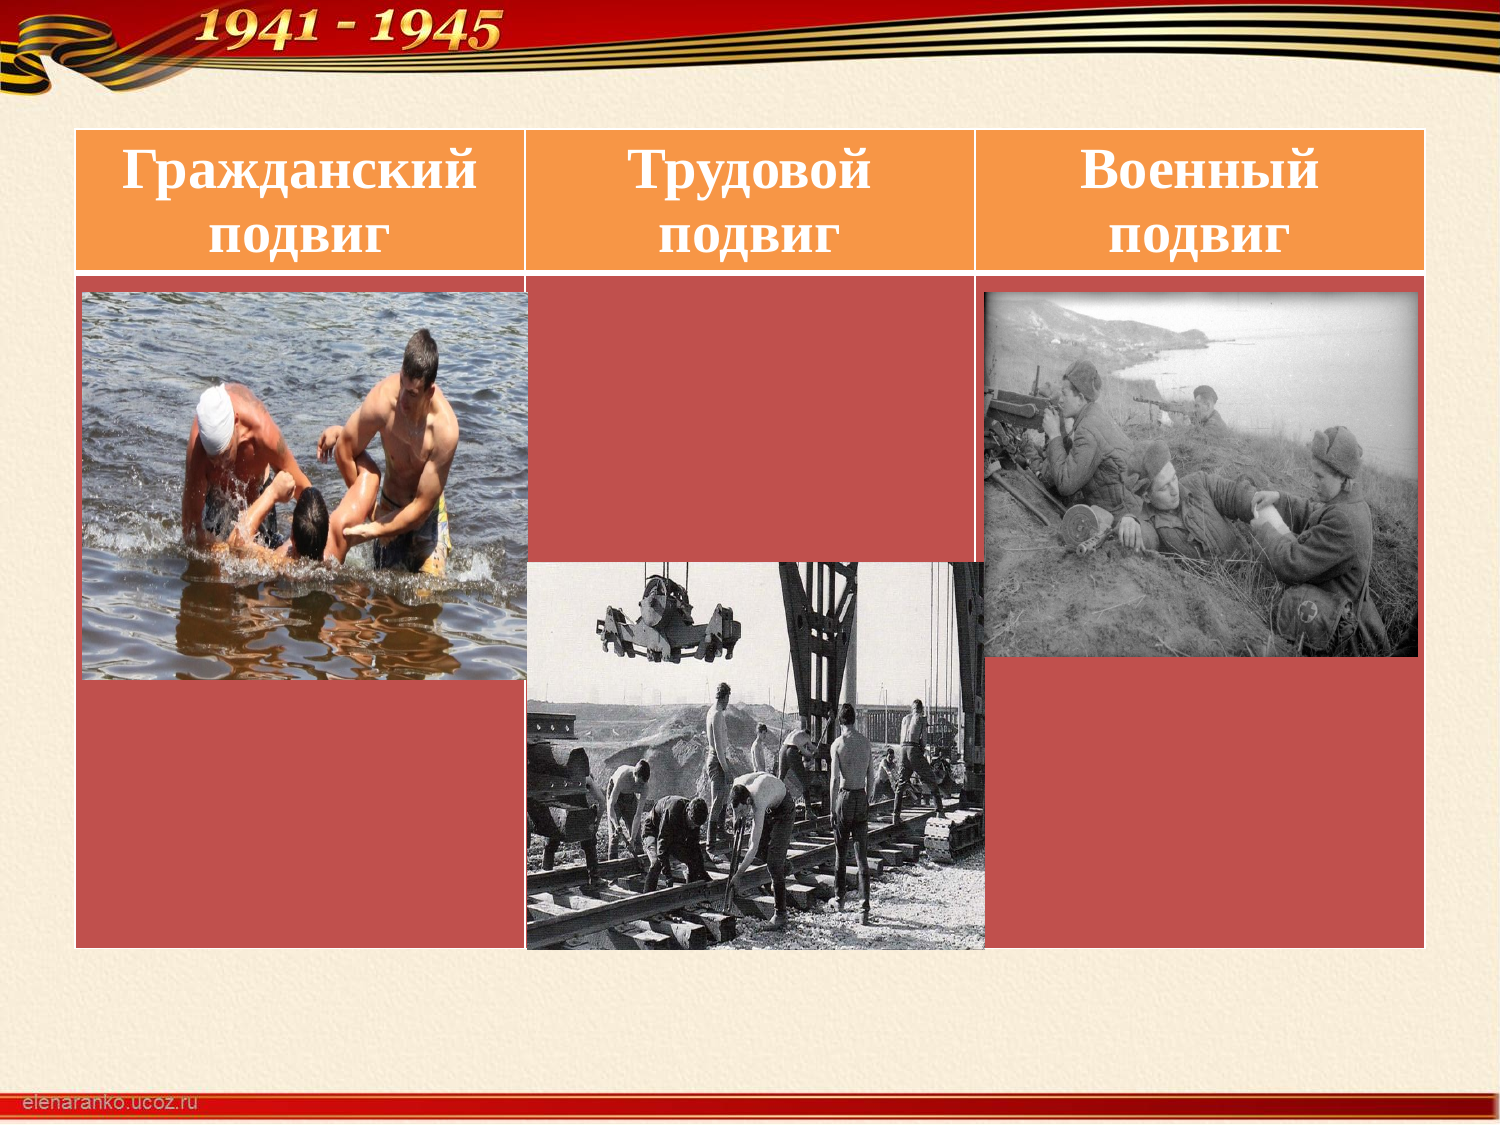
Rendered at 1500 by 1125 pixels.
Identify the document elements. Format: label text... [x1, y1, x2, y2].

table_header Трудовой подвиг [526, 130, 974, 270]
table_header Гражданский подвиг [76, 130, 524, 270]
table_cell [526, 276, 974, 560]
table_header Военный подвиг [976, 130, 1424, 270]
table_cell [976, 276, 1424, 948]
table_cell [76, 276, 524, 297]
picture [0, 0, 1500, 1125]
table_cell [76, 681, 522, 948]
